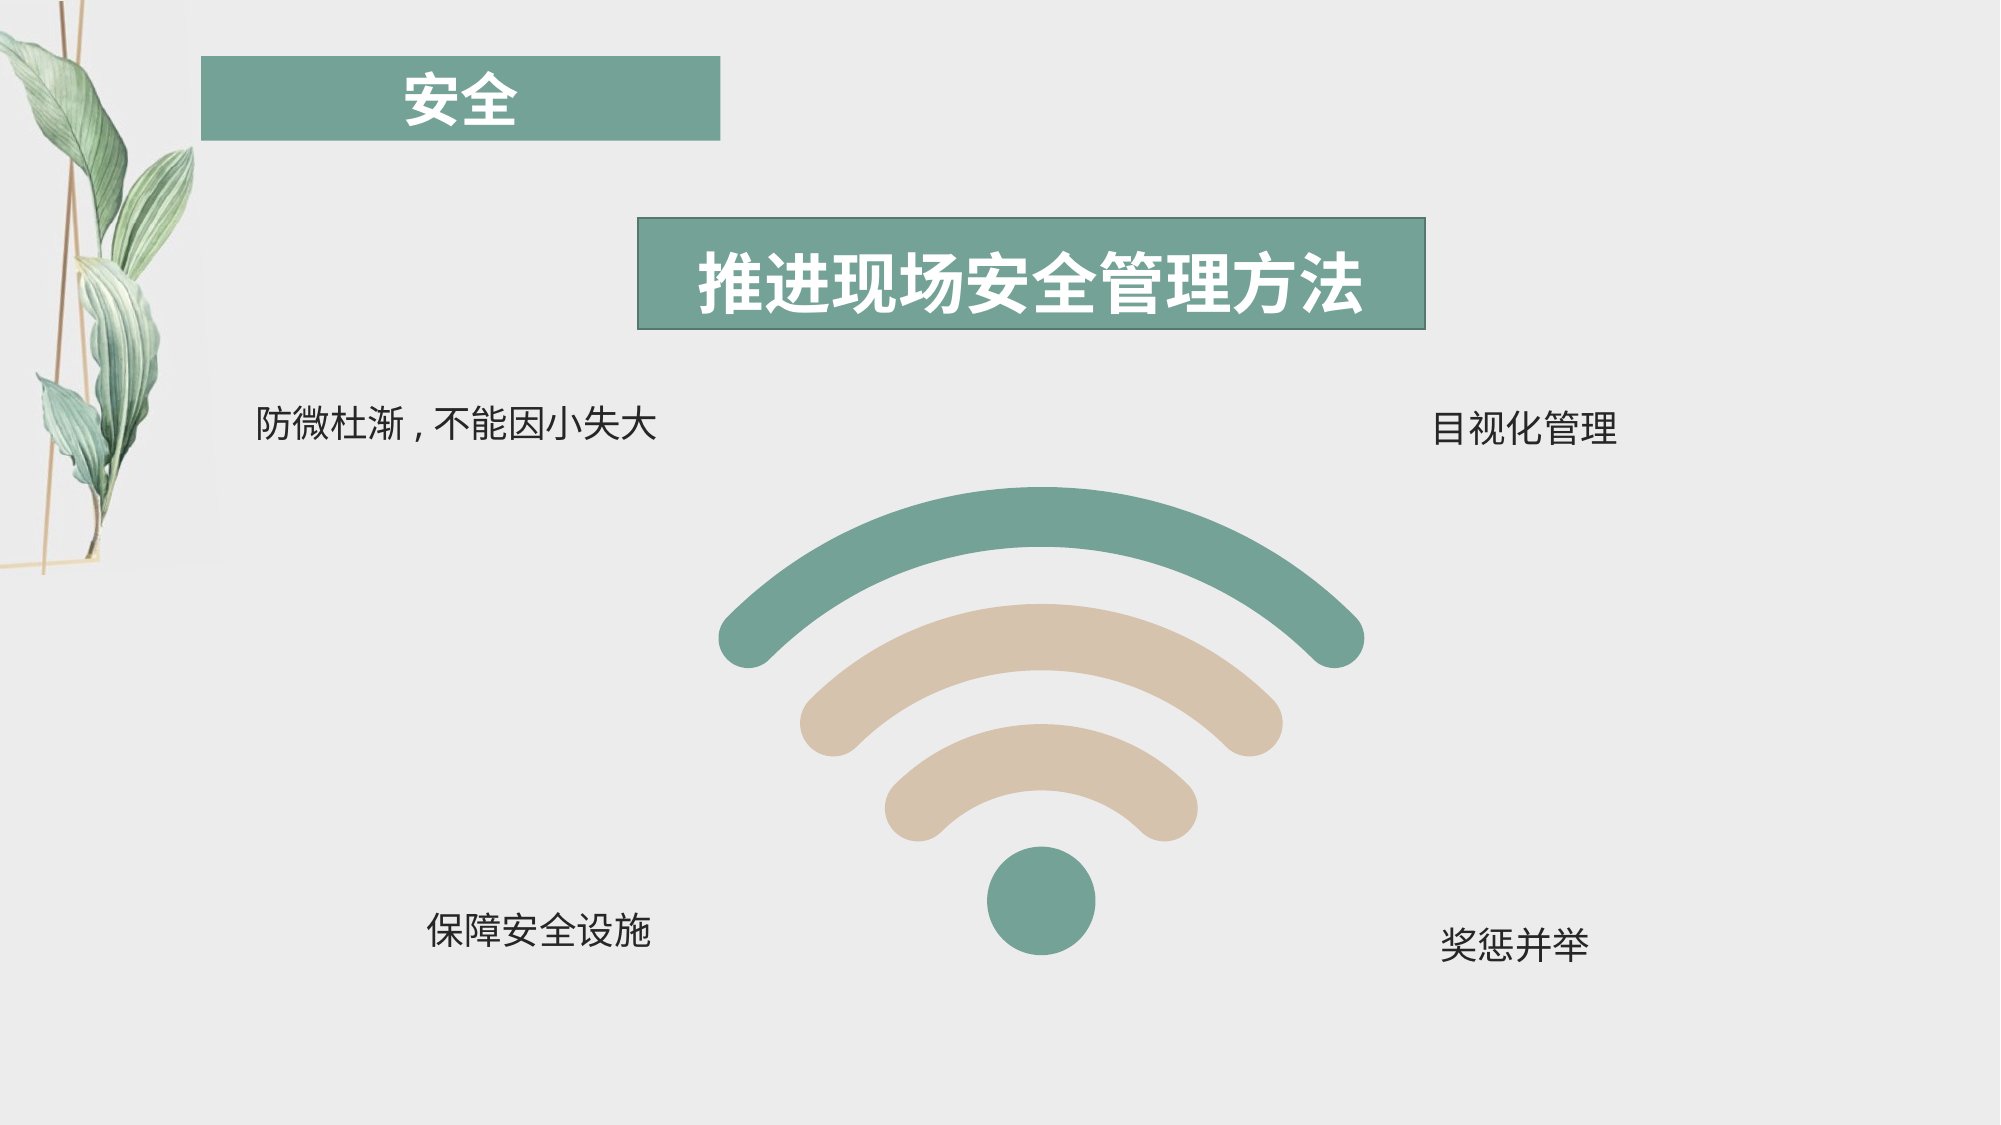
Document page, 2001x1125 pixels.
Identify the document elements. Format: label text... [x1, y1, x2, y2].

text_box 保障安全设施 [201, 888, 667, 960]
text_box [800, 603, 1283, 757]
text_box 防微杜渐,不能因小失大 [207, 381, 673, 453]
text_box [987, 846, 1096, 956]
text_box [718, 487, 1365, 669]
text_box 奖惩并举 [1425, 903, 1891, 974]
text_box 推进现场安全管理方法 [637, 217, 1426, 330]
text_box [884, 724, 1198, 842]
picture [0, 0, 222, 578]
text_box 目视化管理 [1416, 386, 1882, 458]
